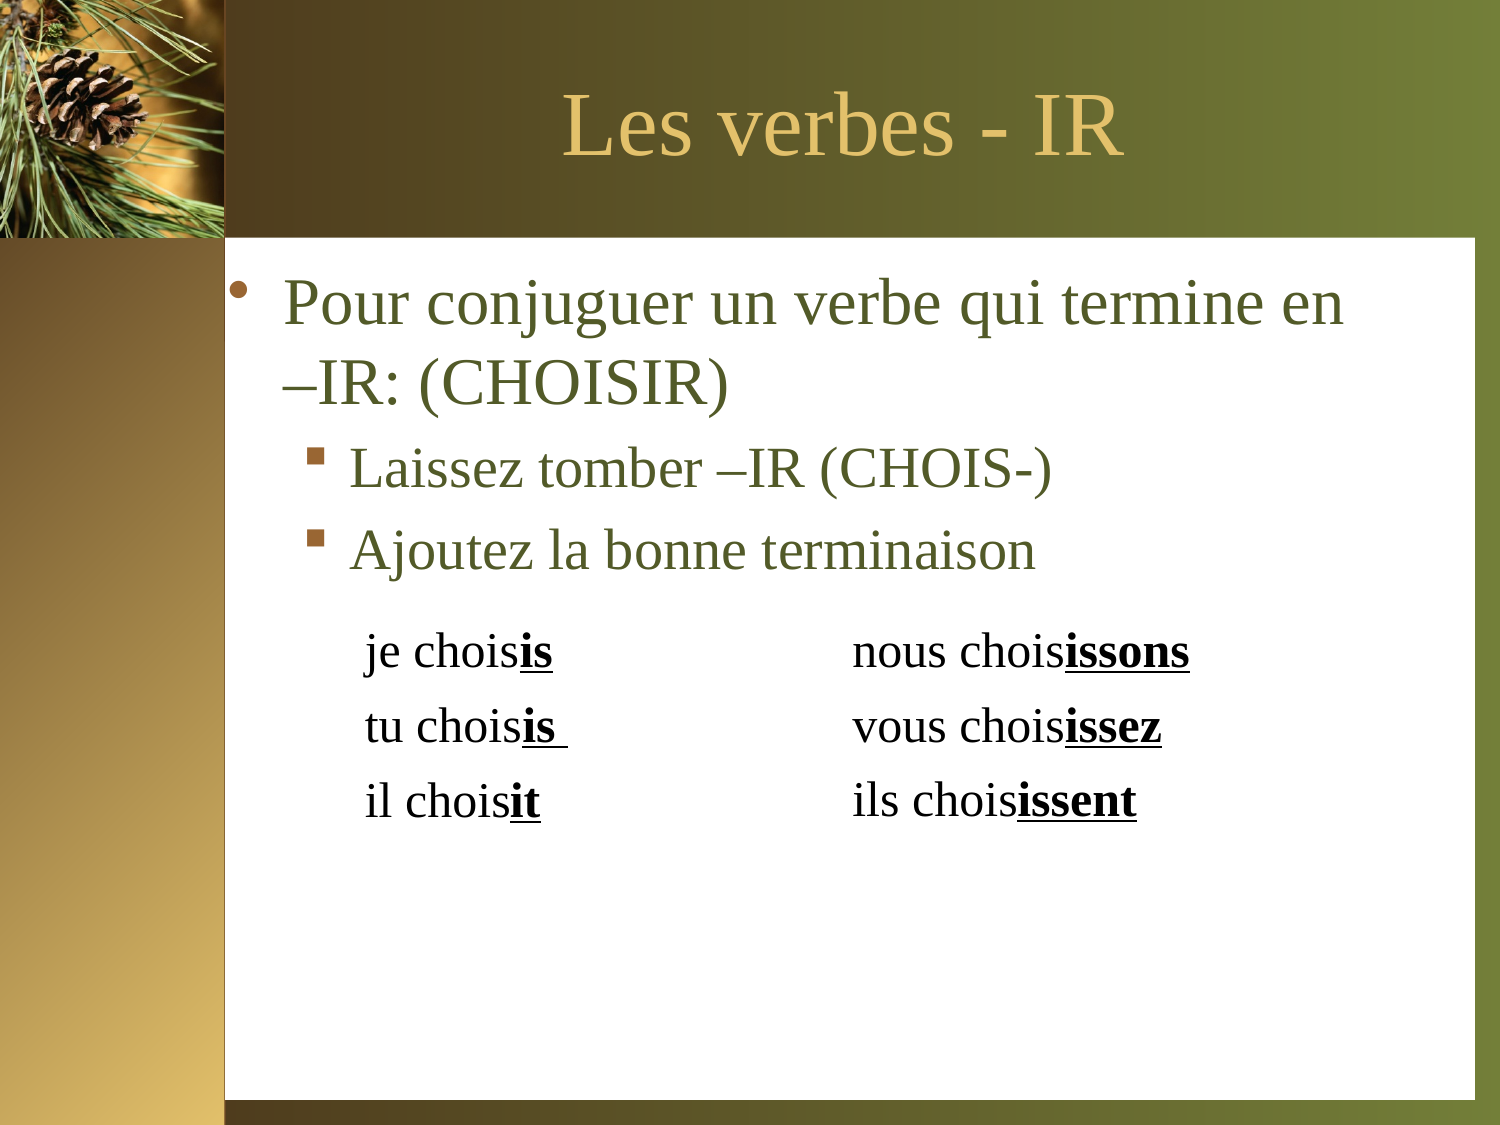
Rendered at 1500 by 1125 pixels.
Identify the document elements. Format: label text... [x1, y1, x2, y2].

text_box is [504, 610, 718, 685]
text_box issons [1049, 610, 1263, 685]
text_box nous chois [837, 610, 1049, 685]
title Les verbes - IR [249, 24, 1438, 213]
text_box is [507, 685, 720, 760]
text_box issent [1002, 759, 1215, 835]
list Pour conjuguer un verbe qui termine en –IR: (CHOISIR) Laissez tomber –IR (CHOIS-) Ajoutez la bonne terminaison [212, 249, 1363, 926]
text_box issez [1049, 685, 1263, 760]
text_box ils chois [837, 759, 1002, 835]
text_box tu chois [349, 685, 507, 760]
text_box vous chois [837, 685, 1049, 759]
text_box je chois [349, 610, 504, 685]
picture [0, 0, 224, 238]
text_box il chois [349, 760, 494, 835]
text_box it [494, 760, 708, 835]
